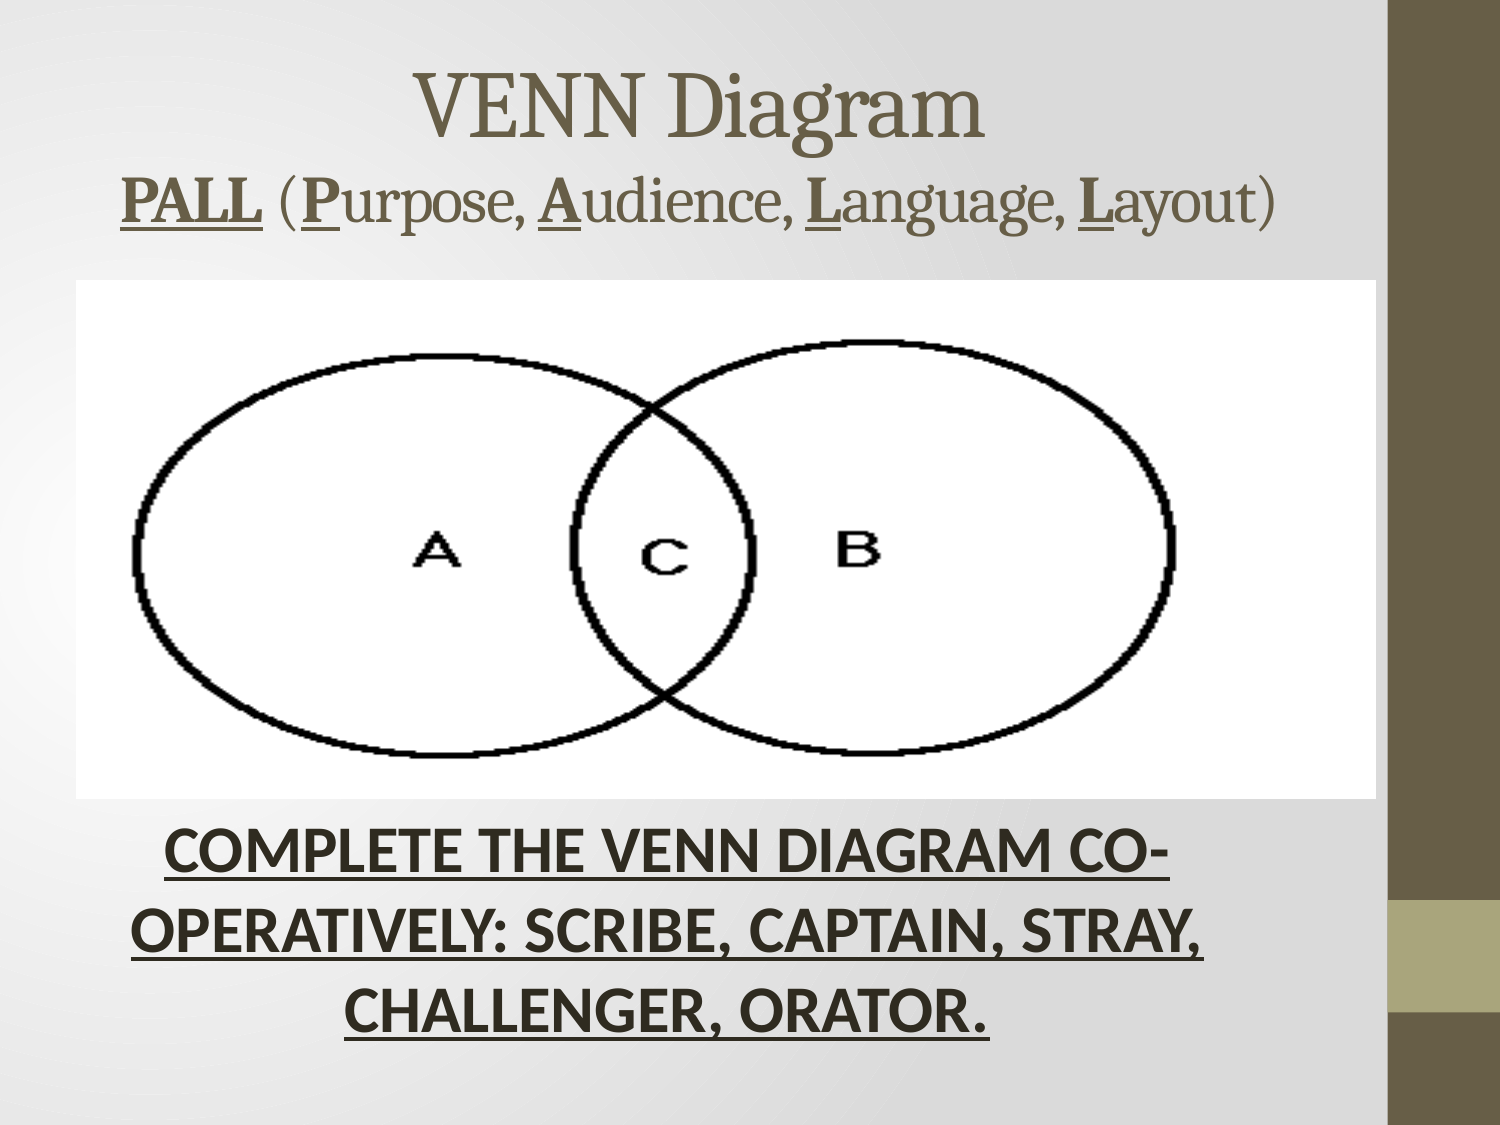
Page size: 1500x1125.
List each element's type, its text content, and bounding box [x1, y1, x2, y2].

picture [76, 280, 1377, 800]
title VENN Diagram PALL (Purpose, Audience, Language, Layout) [75, 45, 1325, 233]
text_box COMPLETE THE VENN DIAGRAM CO-OPERATIVELY: SCRIBE, CAPTAIN, STRAY, CHALLENGER, ORATOR. [76, 802, 1258, 1054]
